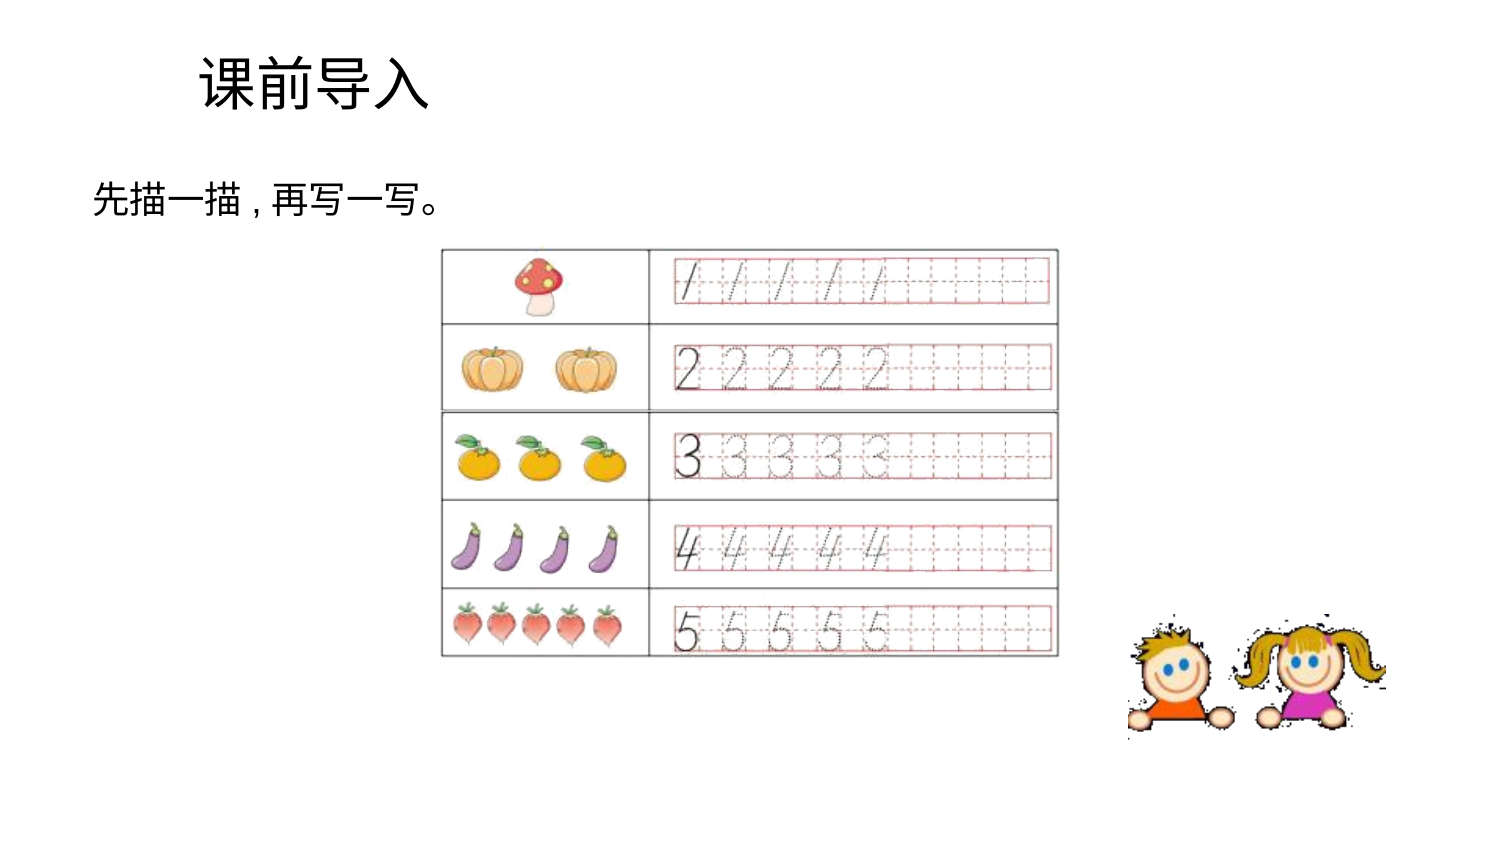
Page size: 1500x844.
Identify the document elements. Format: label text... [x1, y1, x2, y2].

picture [1128, 614, 1386, 743]
text_box 先描一描,再写一写。 [81, 147, 656, 227]
text_box 课前导入 [186, 49, 816, 102]
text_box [434, 245, 1066, 661]
